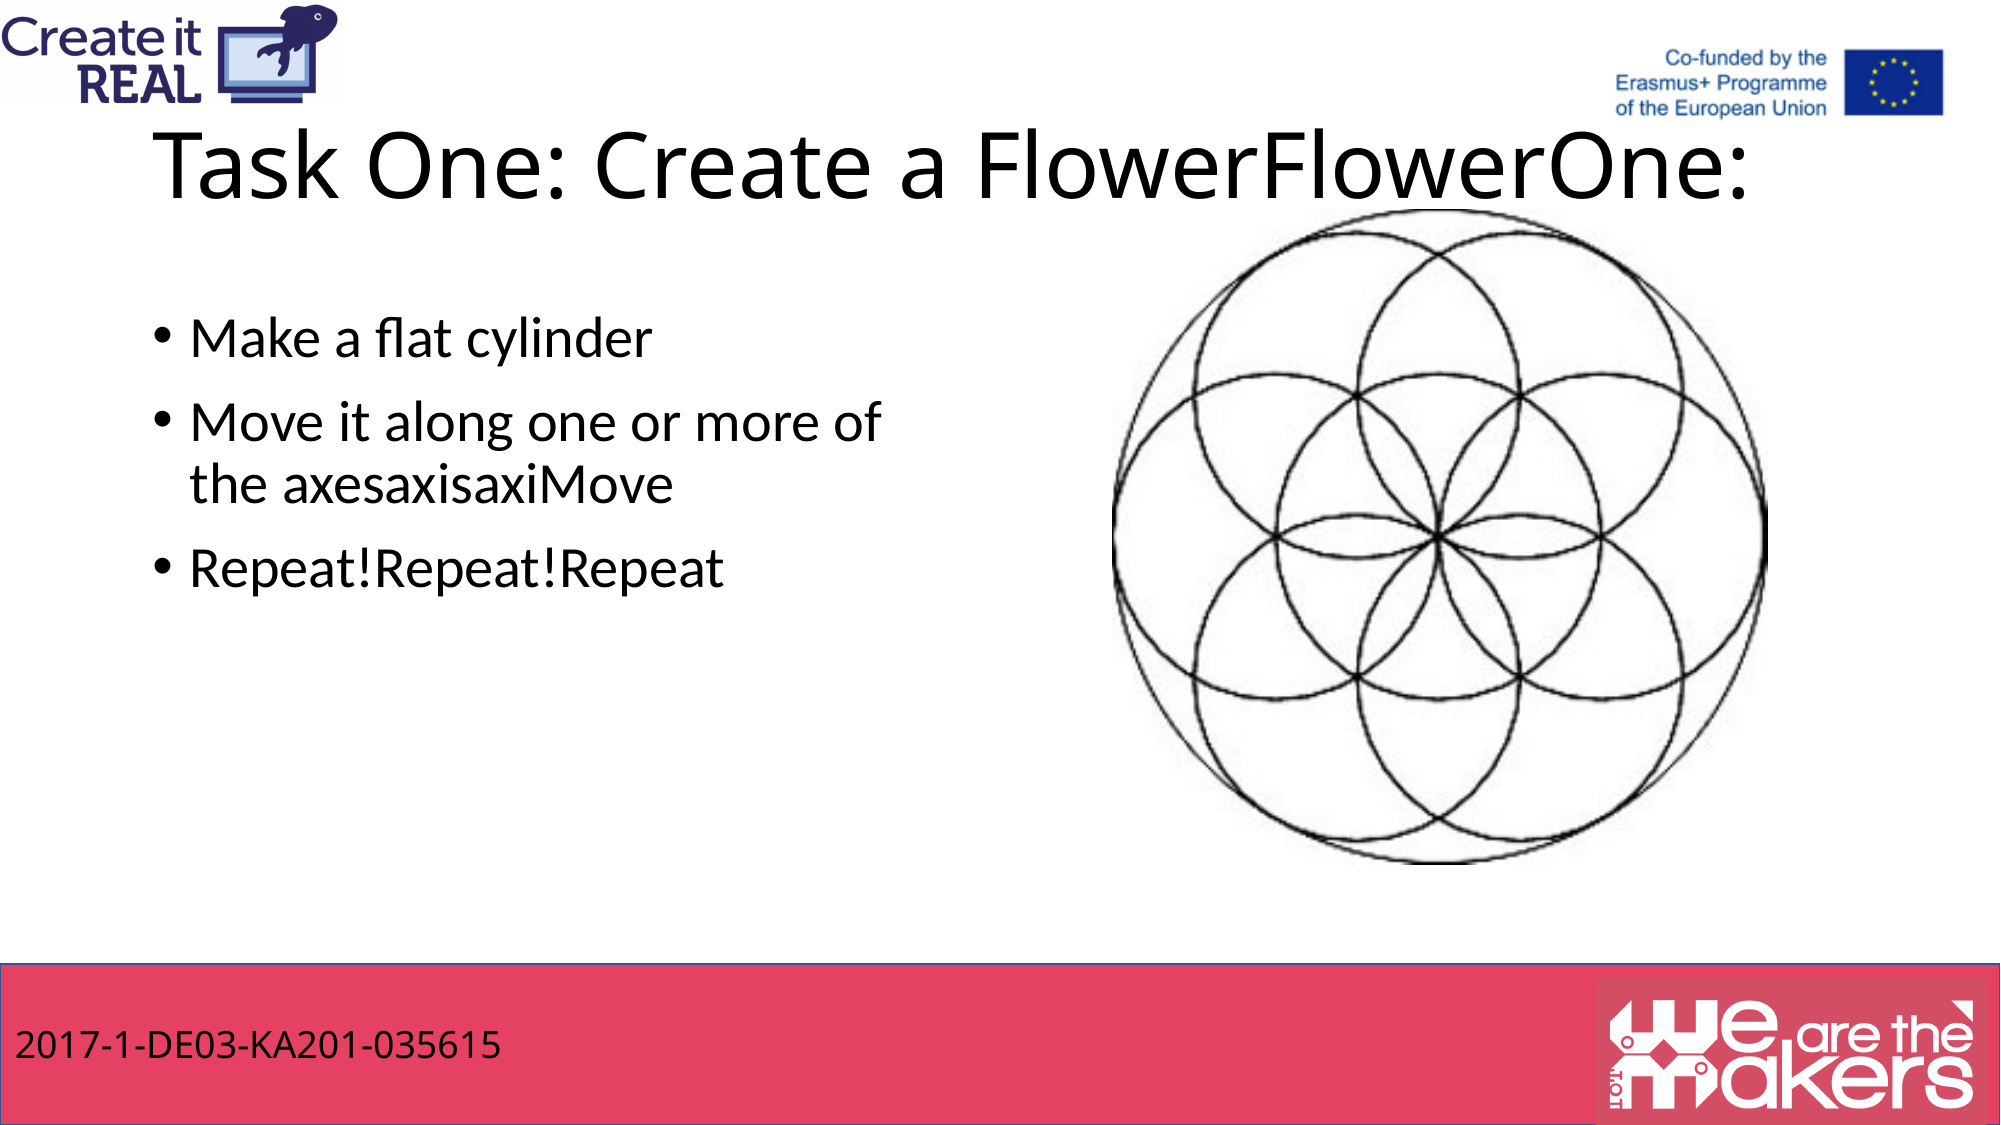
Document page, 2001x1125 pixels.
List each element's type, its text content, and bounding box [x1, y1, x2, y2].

text_box [0, 963, 2000, 1125]
picture [1596, 30, 1961, 136]
picture [1112, 209, 1768, 865]
text_box 2017-1-DE03-KA201-035615 [0, 1013, 581, 1074]
text_box [500, 509, 1107, 615]
picture [0, 0, 338, 105]
title Task One: Create a FlowerFlowerOne: [137, 59, 1863, 278]
picture [1596, 977, 1987, 1125]
list Make a flat cylinder Move it along one or more of the axesaxisaxiMove Repeat!Repeat!Repeat [137, 299, 988, 963]
